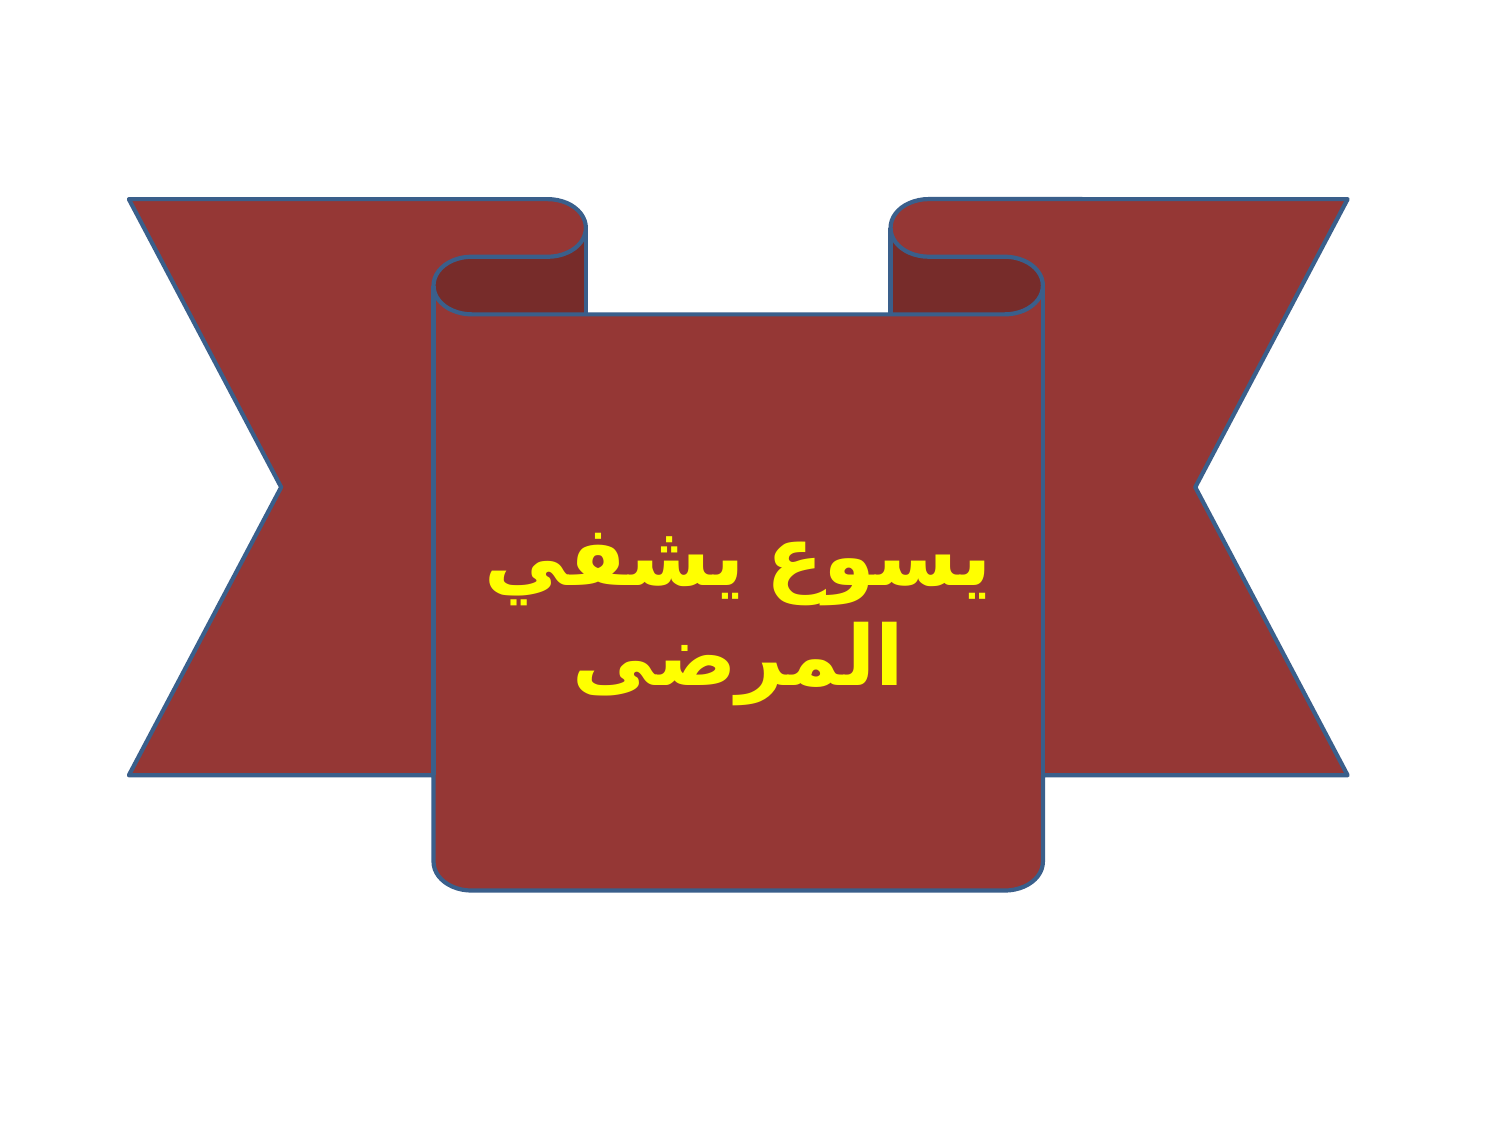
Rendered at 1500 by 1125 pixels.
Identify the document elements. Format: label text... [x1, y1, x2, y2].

text_box يسوع يشفي المرضى [127, 196, 1350, 893]
